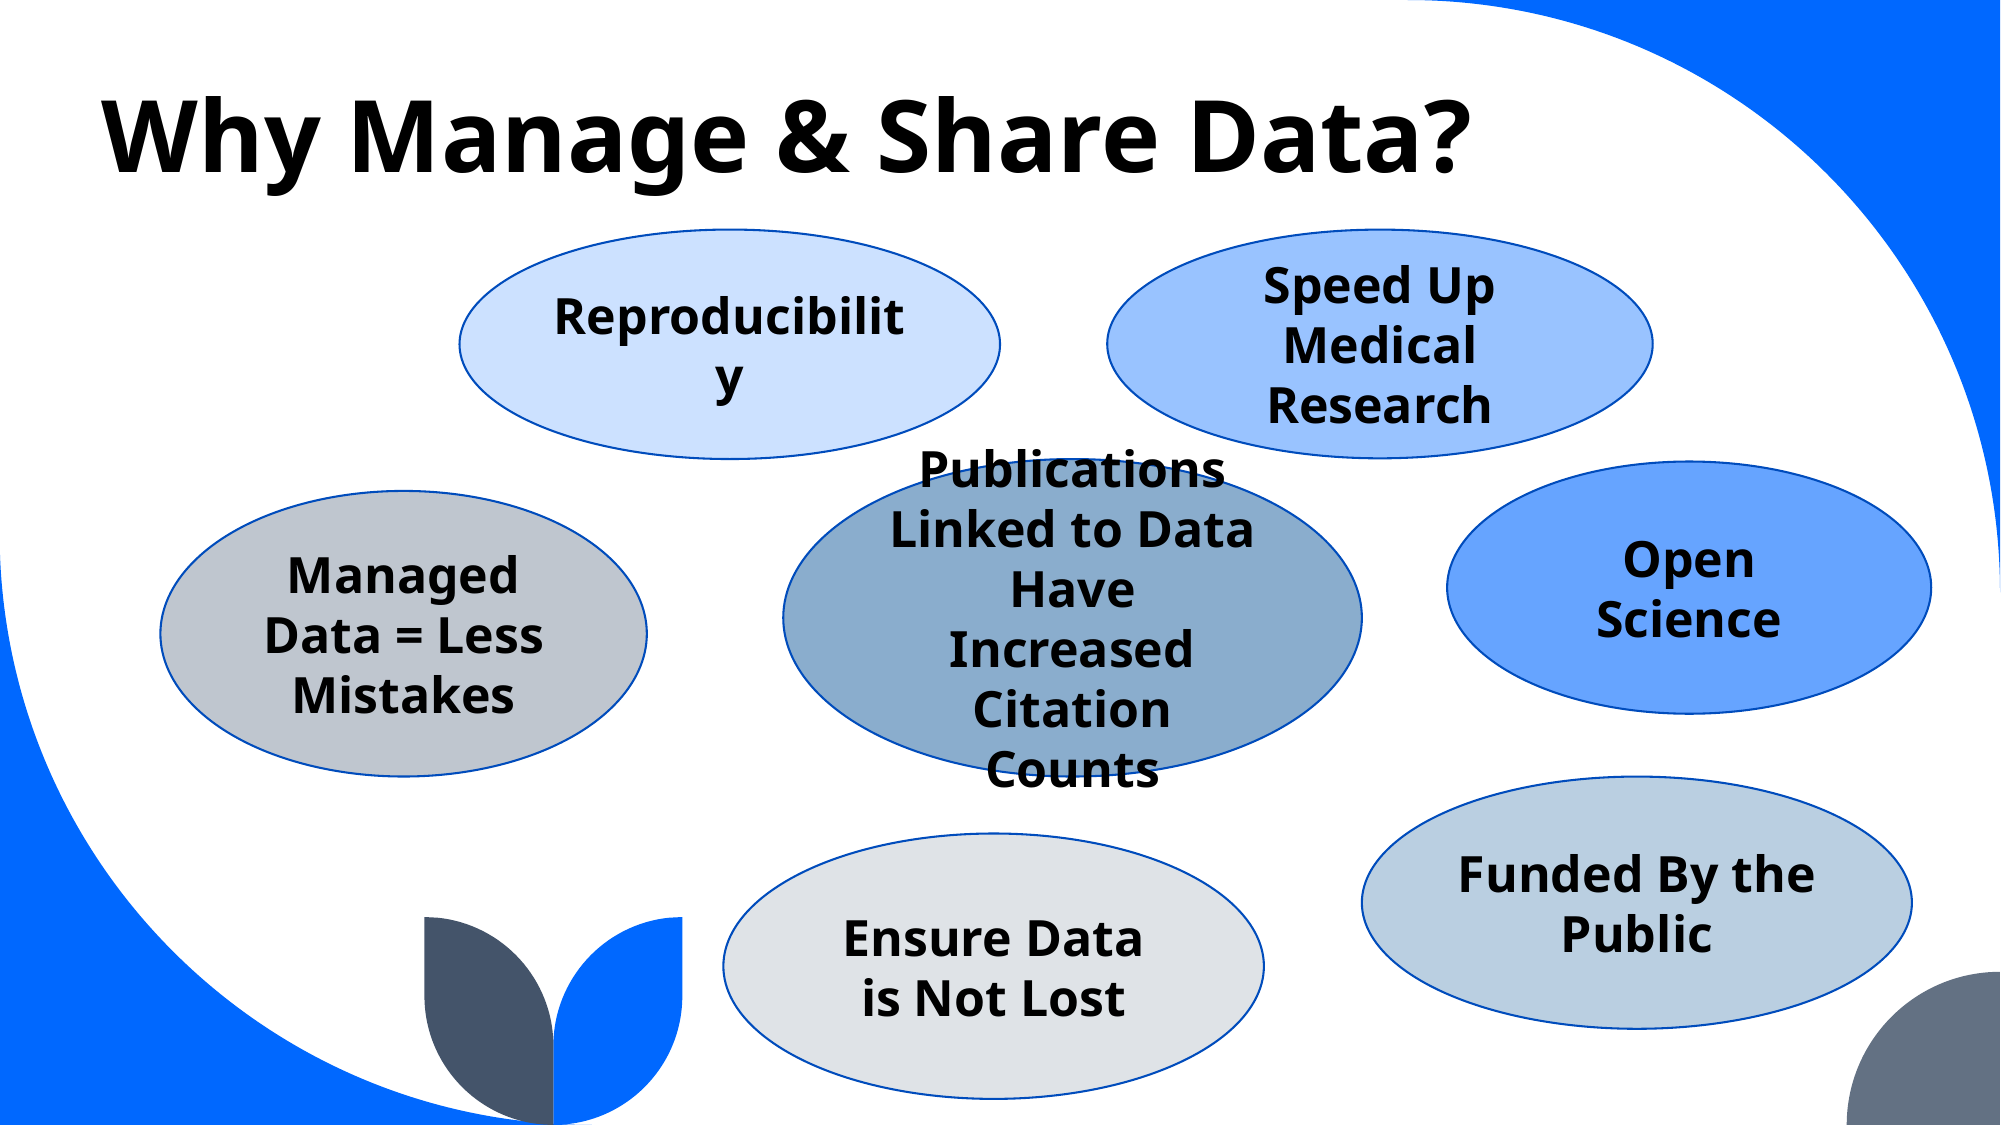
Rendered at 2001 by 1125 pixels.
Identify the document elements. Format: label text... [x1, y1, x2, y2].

text_box Funded By the Public [1360, 775, 1913, 1030]
text_box Publications Linked to Data Have Increased Citation Counts [782, 458, 1363, 778]
title Why Manage & Share Data? [86, 66, 1691, 203]
text_box Managed Data = Less Mistakes [159, 489, 648, 778]
text_box Ensure Data is Not Lost [722, 832, 1265, 1100]
text_box Speed Up Medical Research [1106, 228, 1654, 460]
text_box Open Science [1446, 460, 1933, 715]
text_box Reproducibility [458, 228, 1002, 461]
